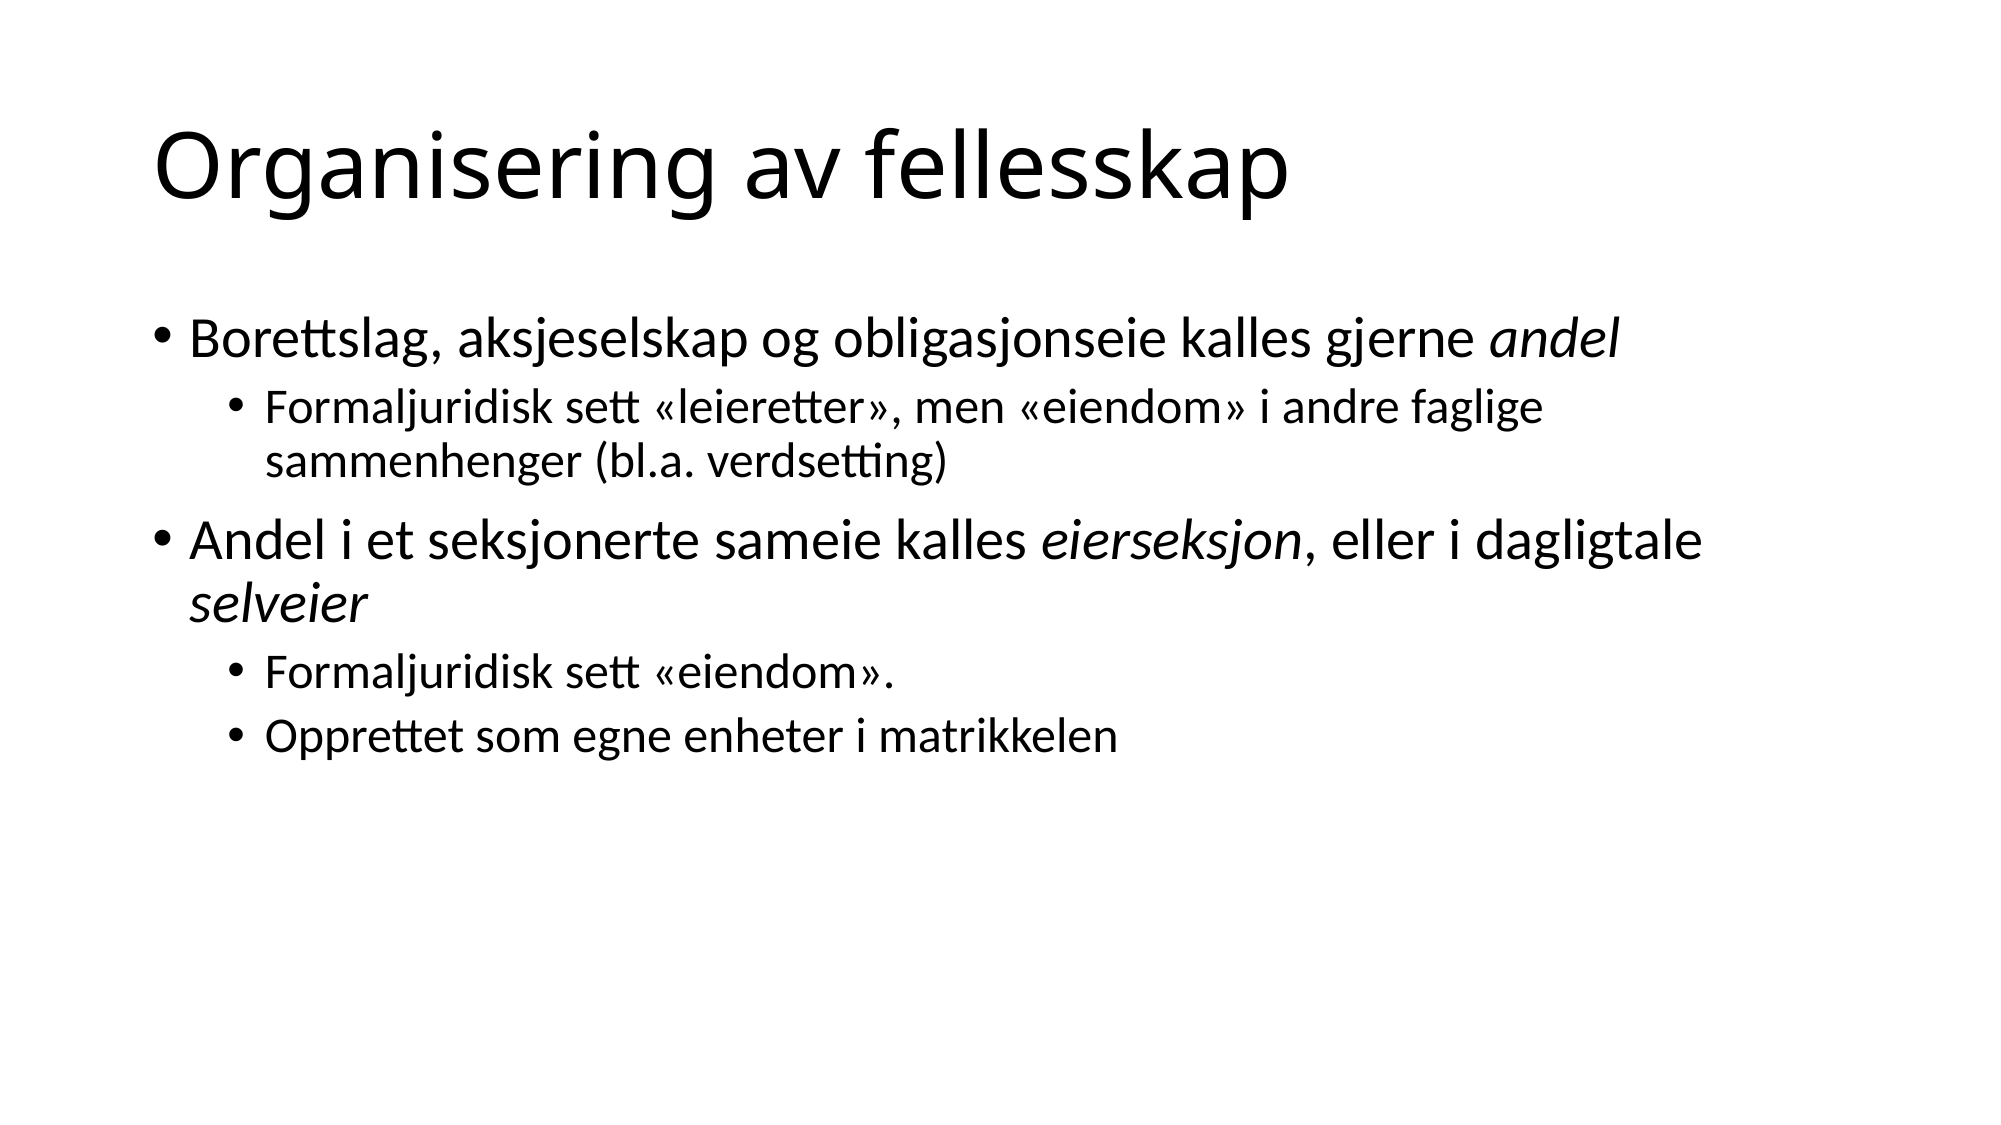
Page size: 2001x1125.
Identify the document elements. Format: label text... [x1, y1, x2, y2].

title Organisering av fellesskap [137, 59, 1863, 278]
list Borettslag, aksjeselskap og obligasjonseie kalles gjerne andel Formaljuridisk sett «leieretter», men «eiendom» i andre faglige sammenhenger (bl.a. verdsetting) Andel i et seksjonerte sameie kalles eierseksjon, eller i dagligtale selveier Formaljuridisk sett «eiendom». Opprettet som egne enheter i matrikkelen [137, 299, 1863, 1014]
